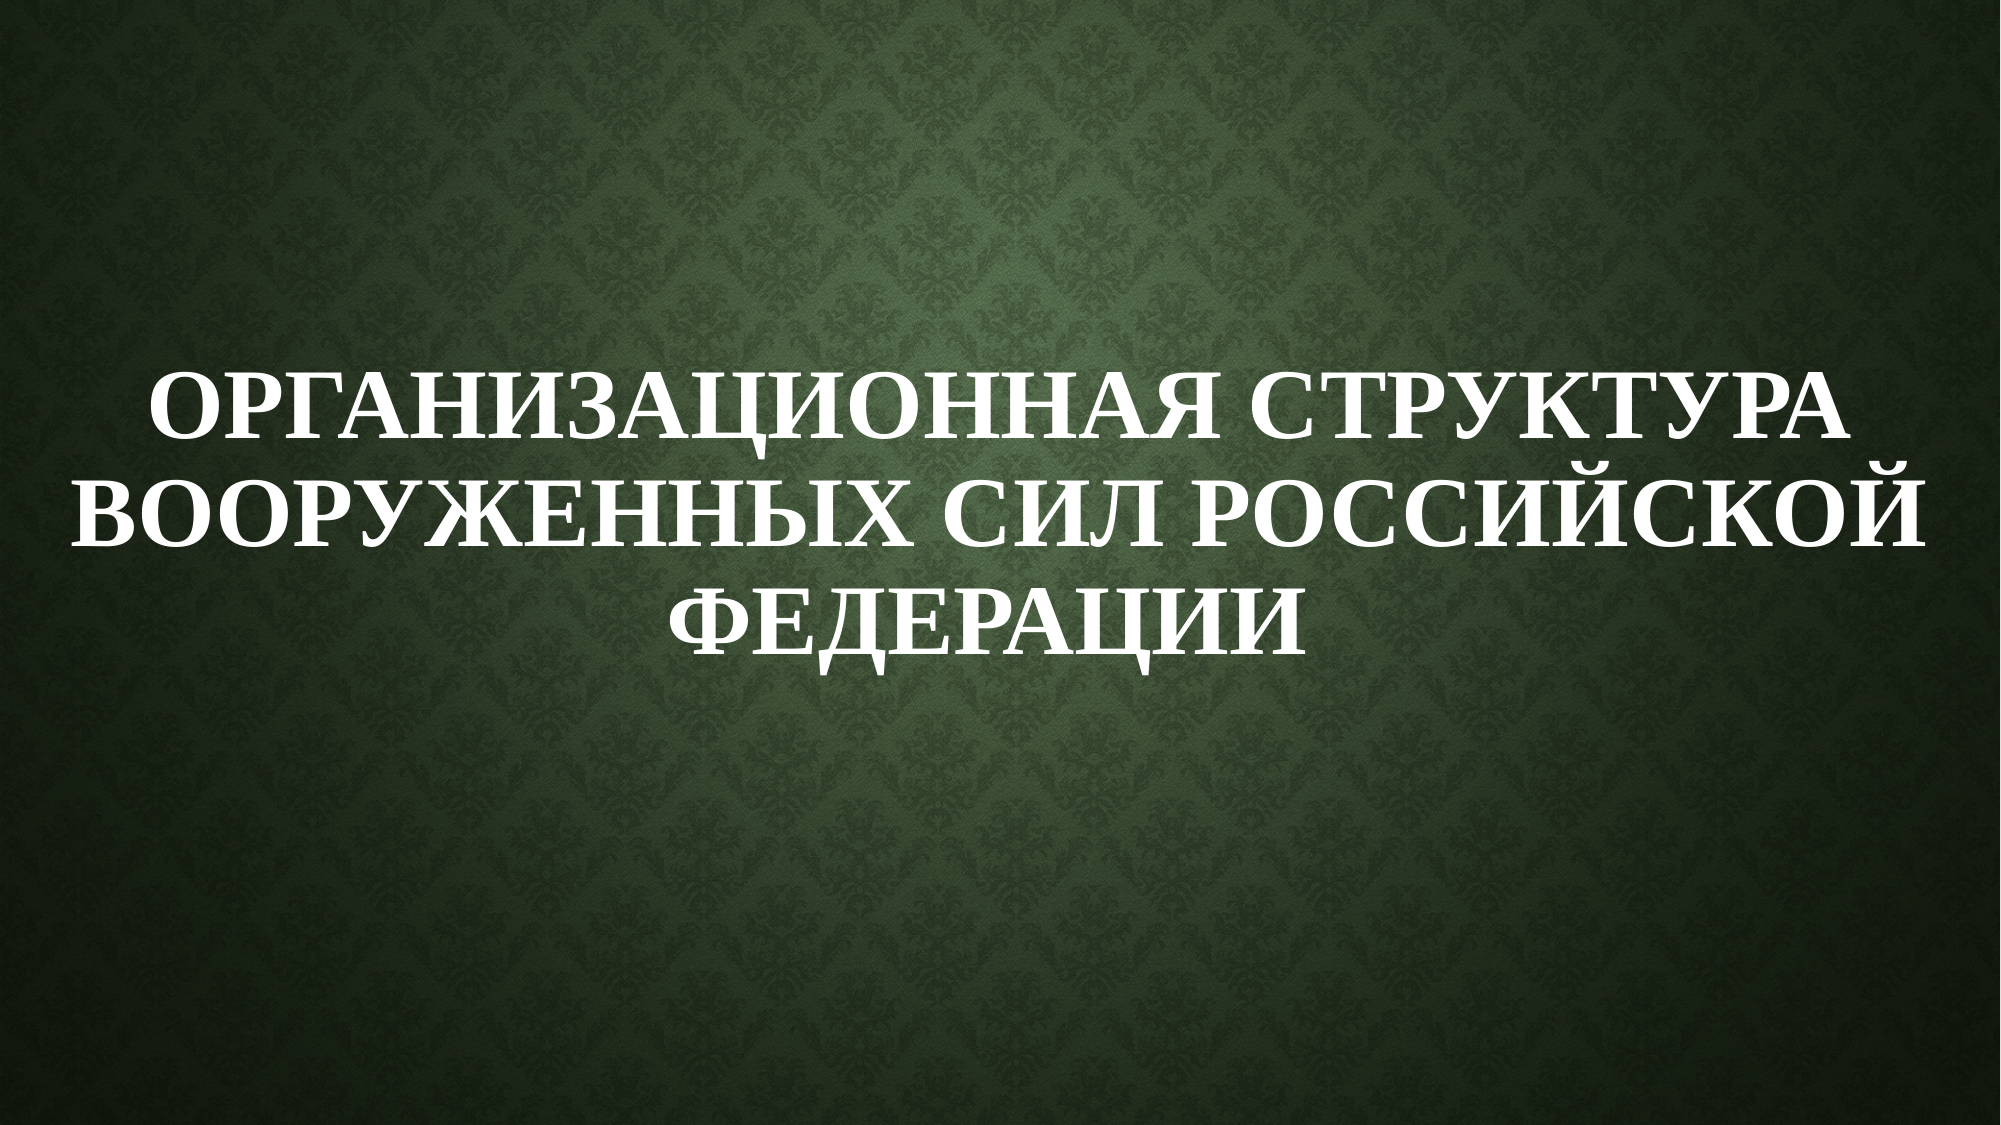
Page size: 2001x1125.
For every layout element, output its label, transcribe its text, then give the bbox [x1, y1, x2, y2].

title Организационная структура вооруженных сил российской федерации [17, 237, 1983, 684]
